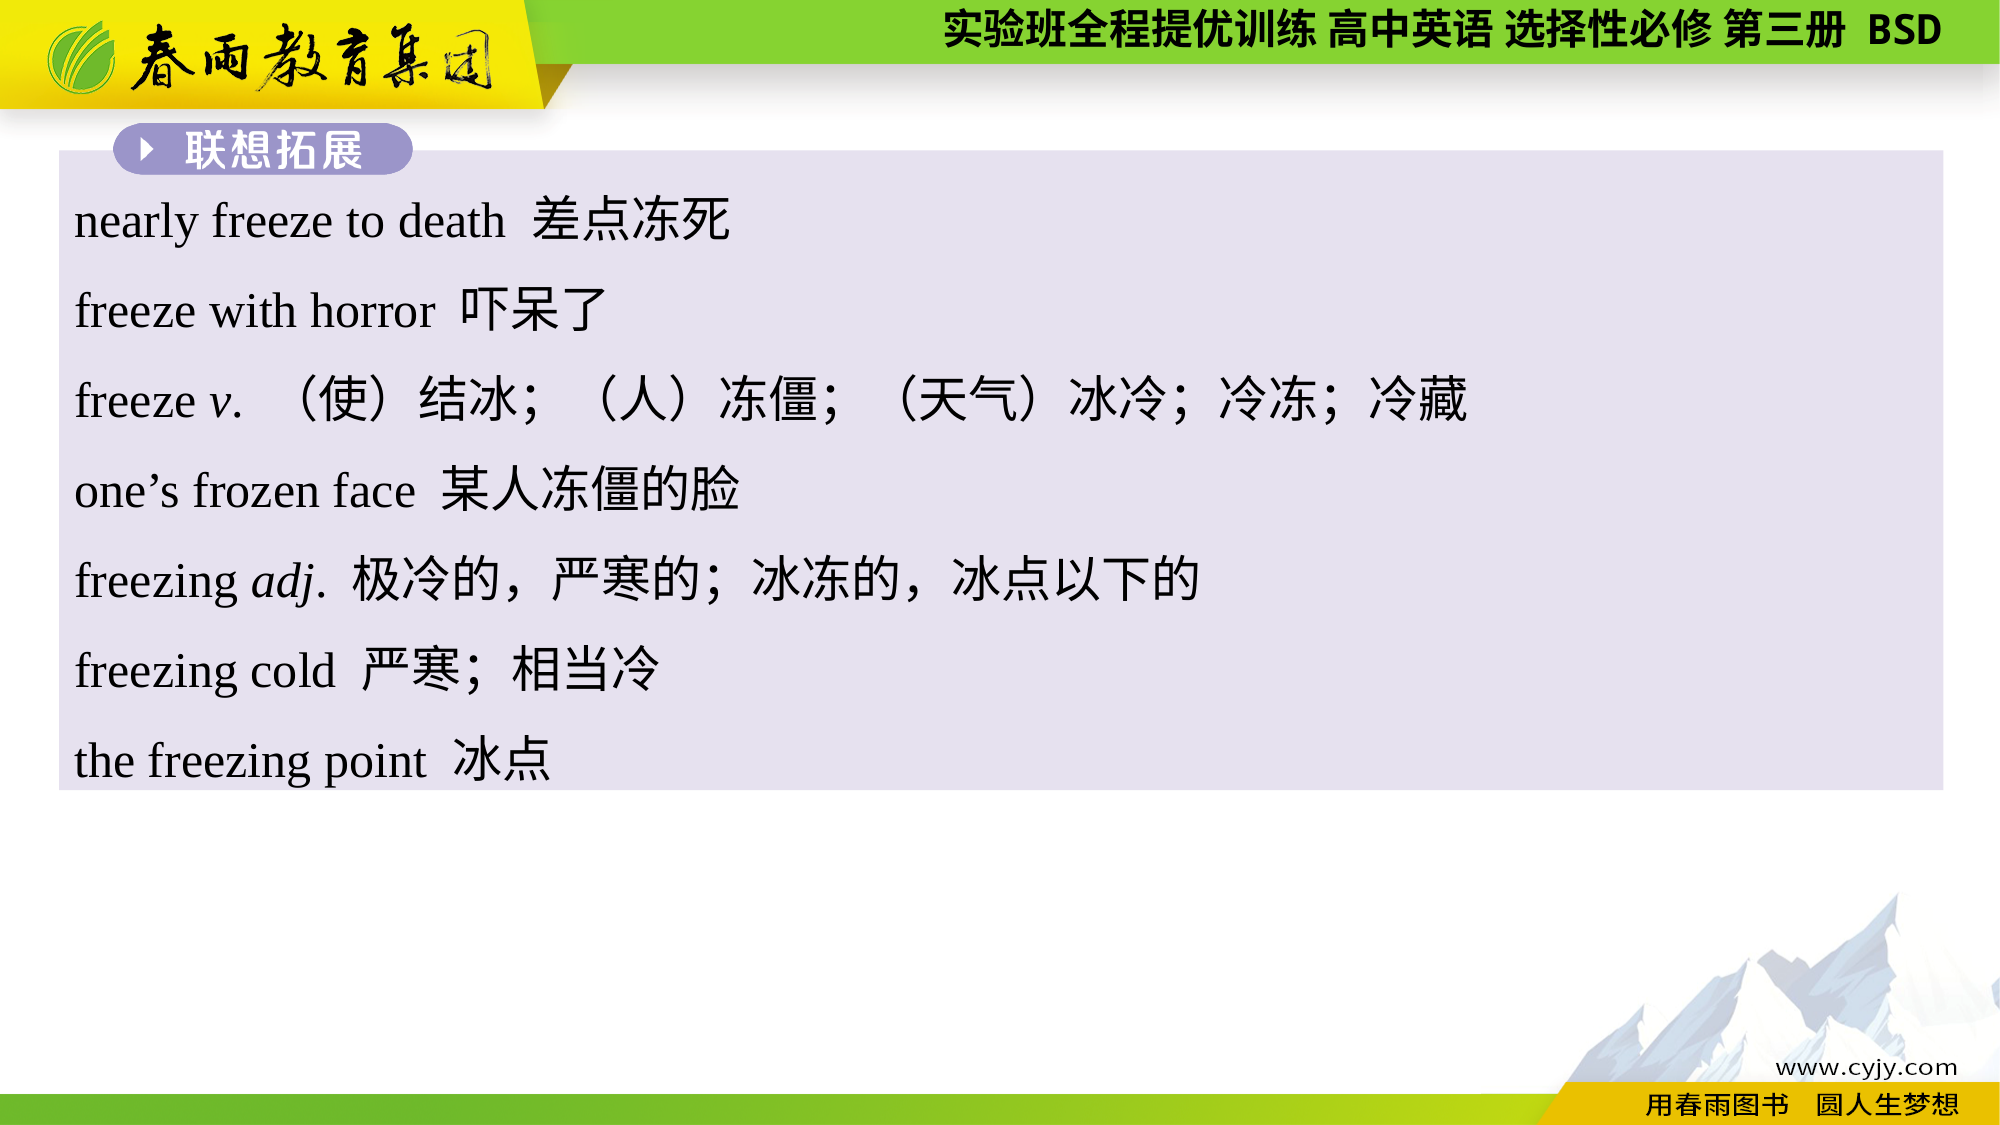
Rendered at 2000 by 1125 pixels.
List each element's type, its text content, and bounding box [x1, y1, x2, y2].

picture [0, 0, 2000, 1125]
list nearly freeze to death 差点冻死 freeze with horror 吓呆了 freeze v. （使）结冰；（人）冻僵；（天气）冰冷；冷冻；冷藏 one’s frozen face 某人冻僵的脸 freezing adj. 极冷的，严寒的；冰冻的，冰点以下的 freezing cold 严寒；相当冷 the freezing point 冰点 [59, 150, 1944, 791]
